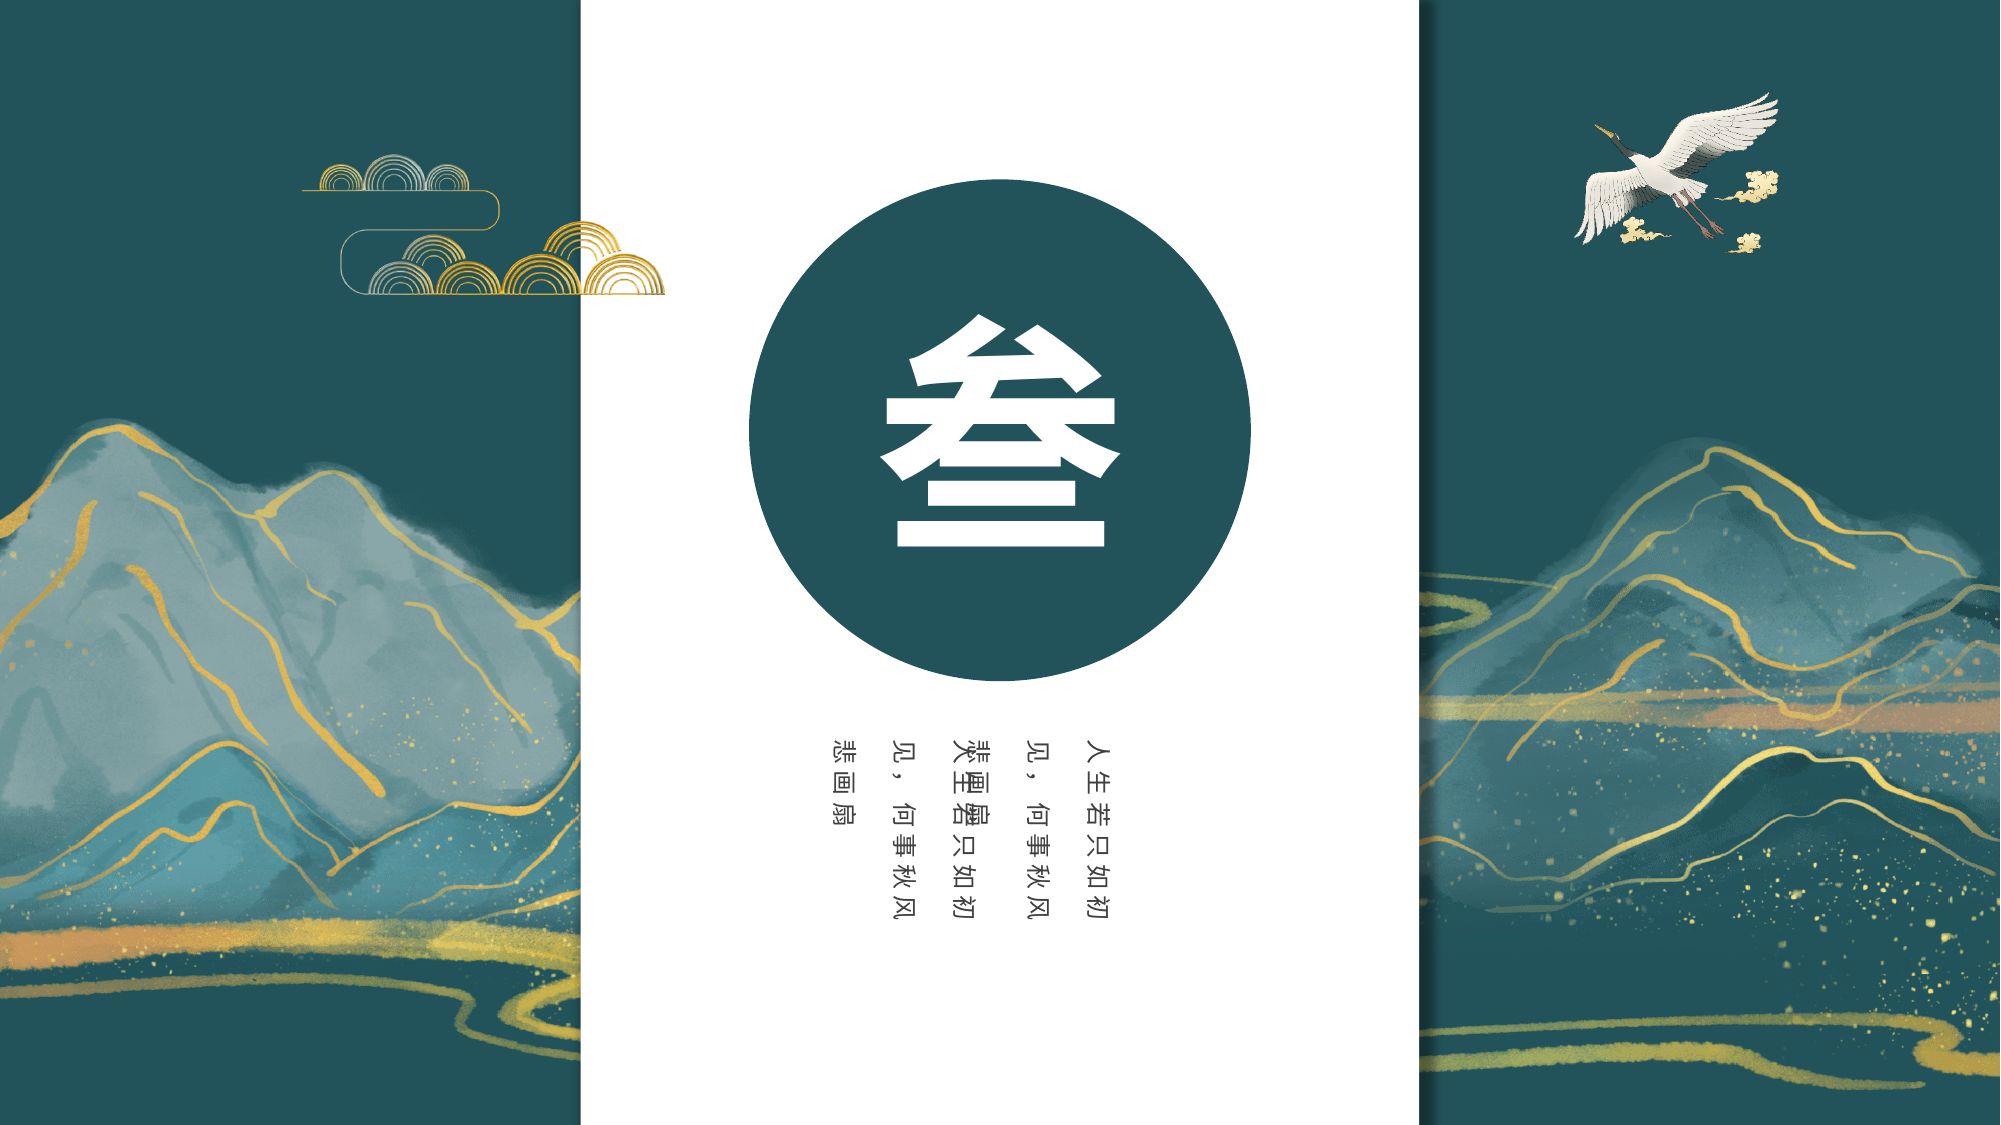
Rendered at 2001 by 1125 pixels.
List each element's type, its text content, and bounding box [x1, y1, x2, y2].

text_box [580, 0, 1420, 283]
picture [0, 5, 2000, 1125]
text_box 叁 [795, 178, 1205, 283]
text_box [866, 724, 1152, 960]
